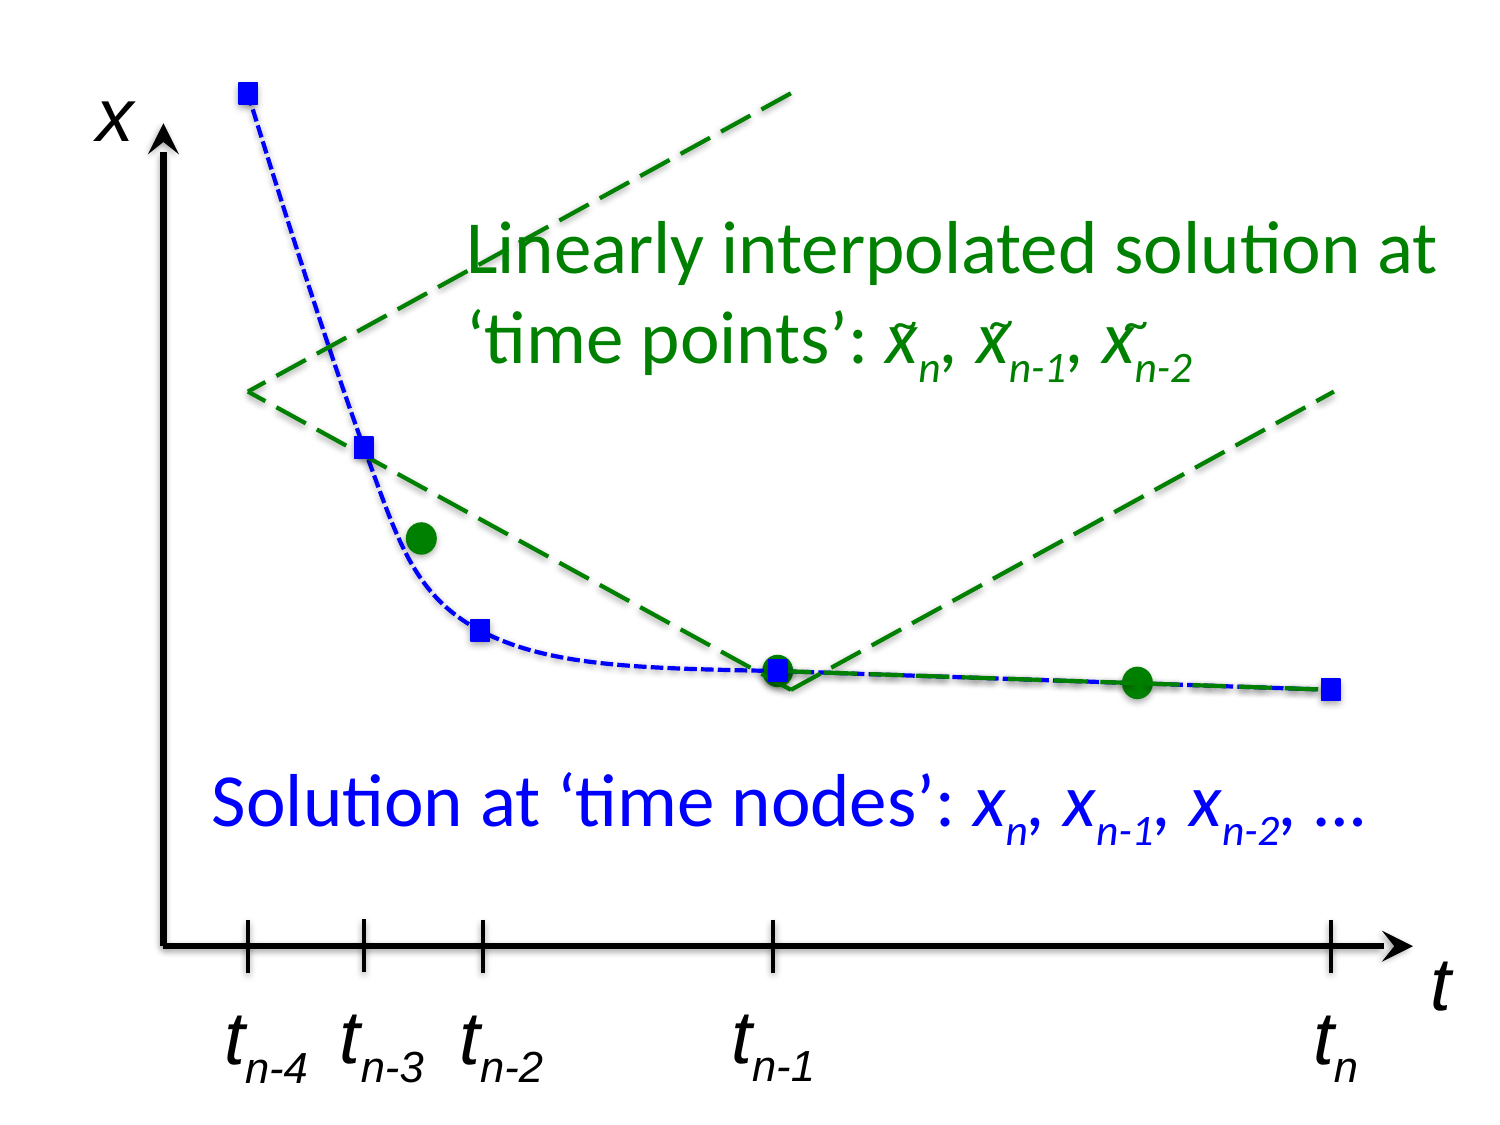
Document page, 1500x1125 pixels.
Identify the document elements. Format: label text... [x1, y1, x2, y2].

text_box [363, 446, 481, 631]
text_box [247, 93, 365, 448]
text_box Solution at ‘time nodes’: xn, xn-1, xn-2, … [197, 744, 1422, 862]
text_box tn [1298, 981, 1374, 1099]
text_box [238, 82, 258, 105]
text_box tn-4 [209, 982, 323, 1100]
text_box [777, 670, 1335, 691]
text_box ~ [973, 282, 1029, 358]
text_box [485, 619, 490, 629]
text_box [369, 159, 1296, 669]
text_box tn-2 [444, 981, 559, 1099]
text_box tn-3 [325, 981, 439, 1099]
text_box x [81, 58, 150, 164]
text_box ~ [877, 283, 933, 358]
text_box [1321, 678, 1341, 701]
text_box Linearly interpolated solution at ‘time points’: xn, xn-1, xn-2 [451, 191, 1474, 399]
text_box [480, 630, 778, 672]
text_box [784, 659, 788, 669]
text_box [369, 436, 374, 445]
text_box t [1415, 928, 1466, 1033]
text_box tn-1 [716, 980, 830, 1098]
text_box ~ [1108, 283, 1164, 358]
